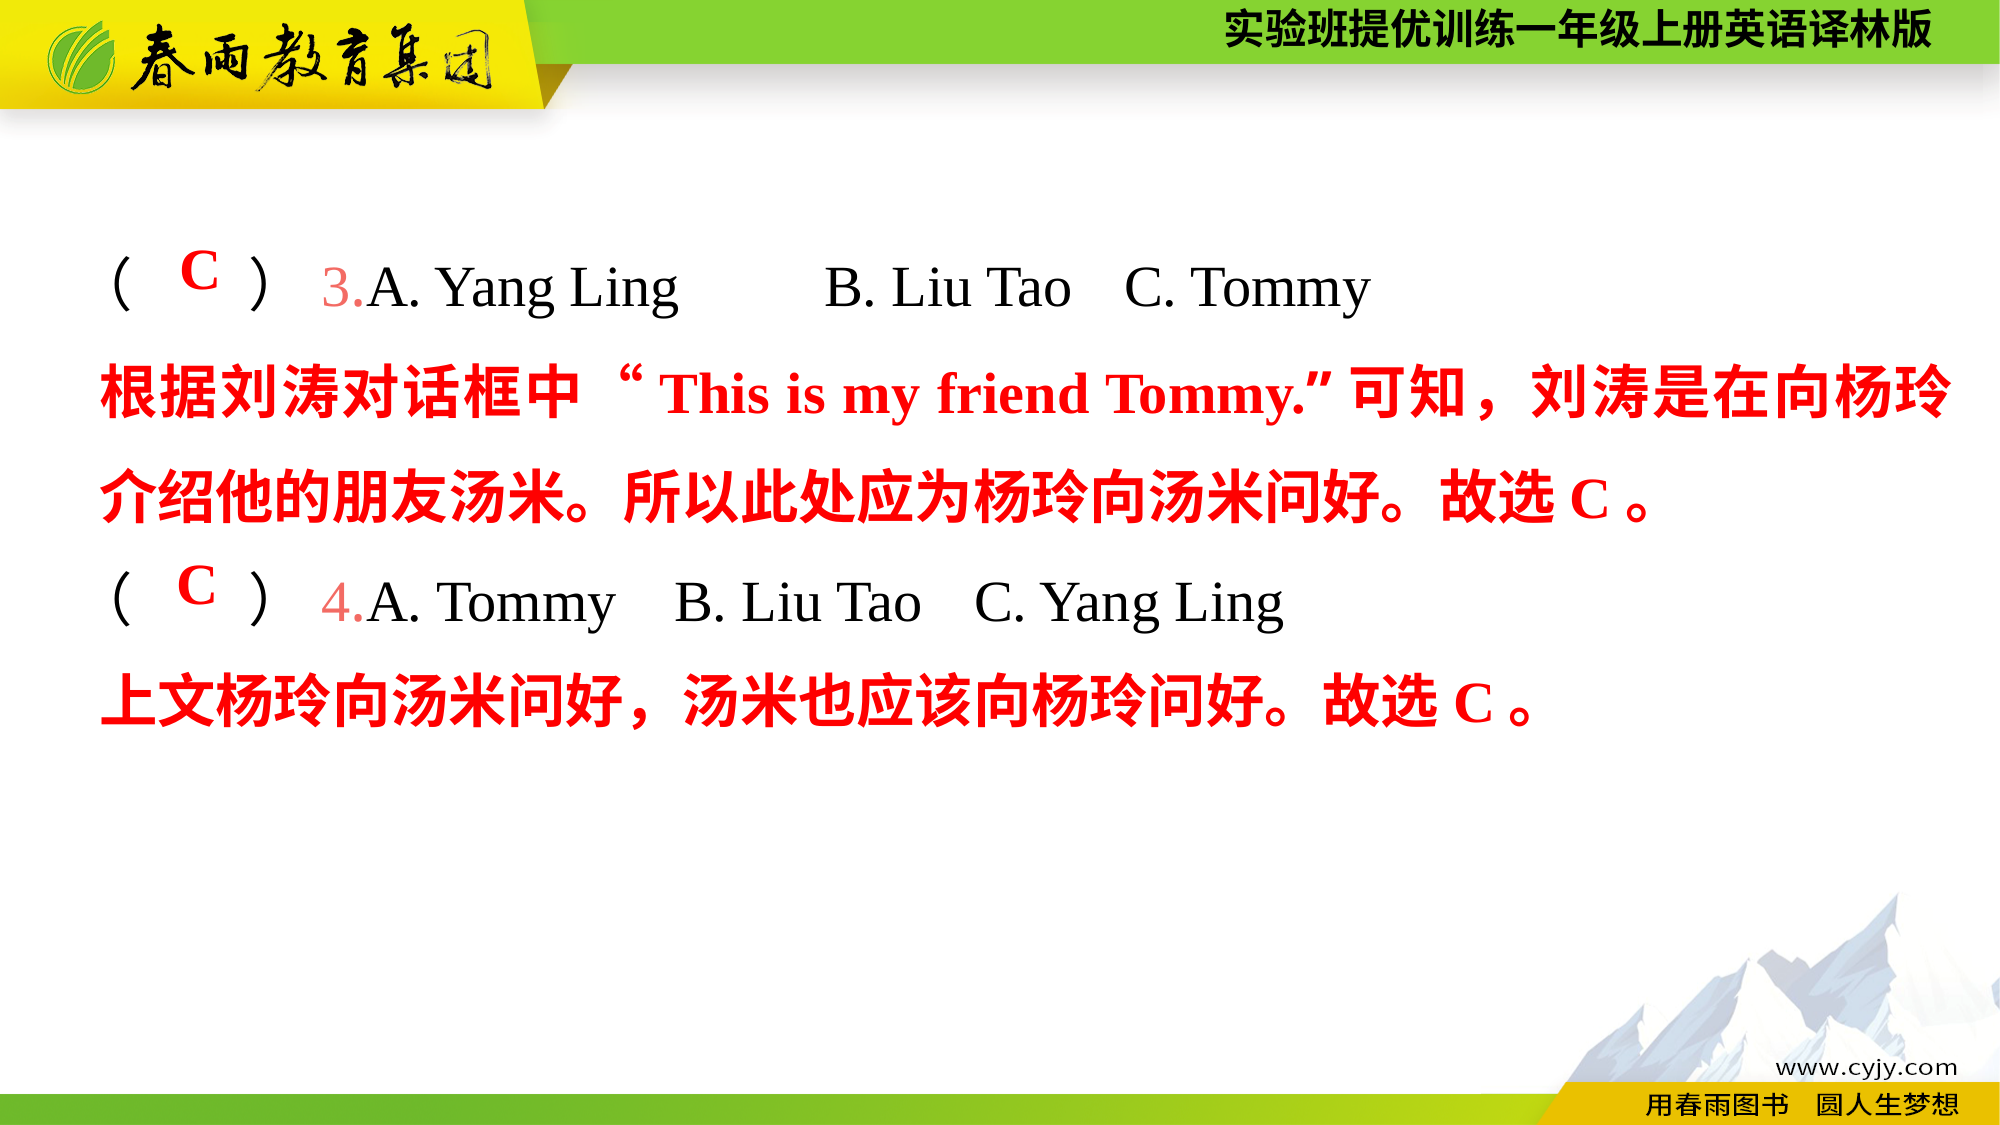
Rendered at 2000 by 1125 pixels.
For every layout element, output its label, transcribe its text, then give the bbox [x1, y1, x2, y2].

text_box 根据刘涛对话框中“This is my friend Tommy.”可知，刘涛是在向杨玲介绍他的朋友汤米。所以此处应为杨玲向汤米问好。故选C。 [84, 313, 1969, 539]
picture [0, 0, 2000, 1125]
text_box C [164, 224, 237, 309]
text_box C [161, 538, 234, 624]
text_box 上文杨玲向汤米问好，汤米也应该向杨玲问好。故选C。 [84, 621, 1969, 742]
list （ ）3.A. Yang Ling B. Liu Tao C. Tommy （ ）4.A. Tommy B. Liu Tao C. Yang Ling [59, 205, 1944, 646]
